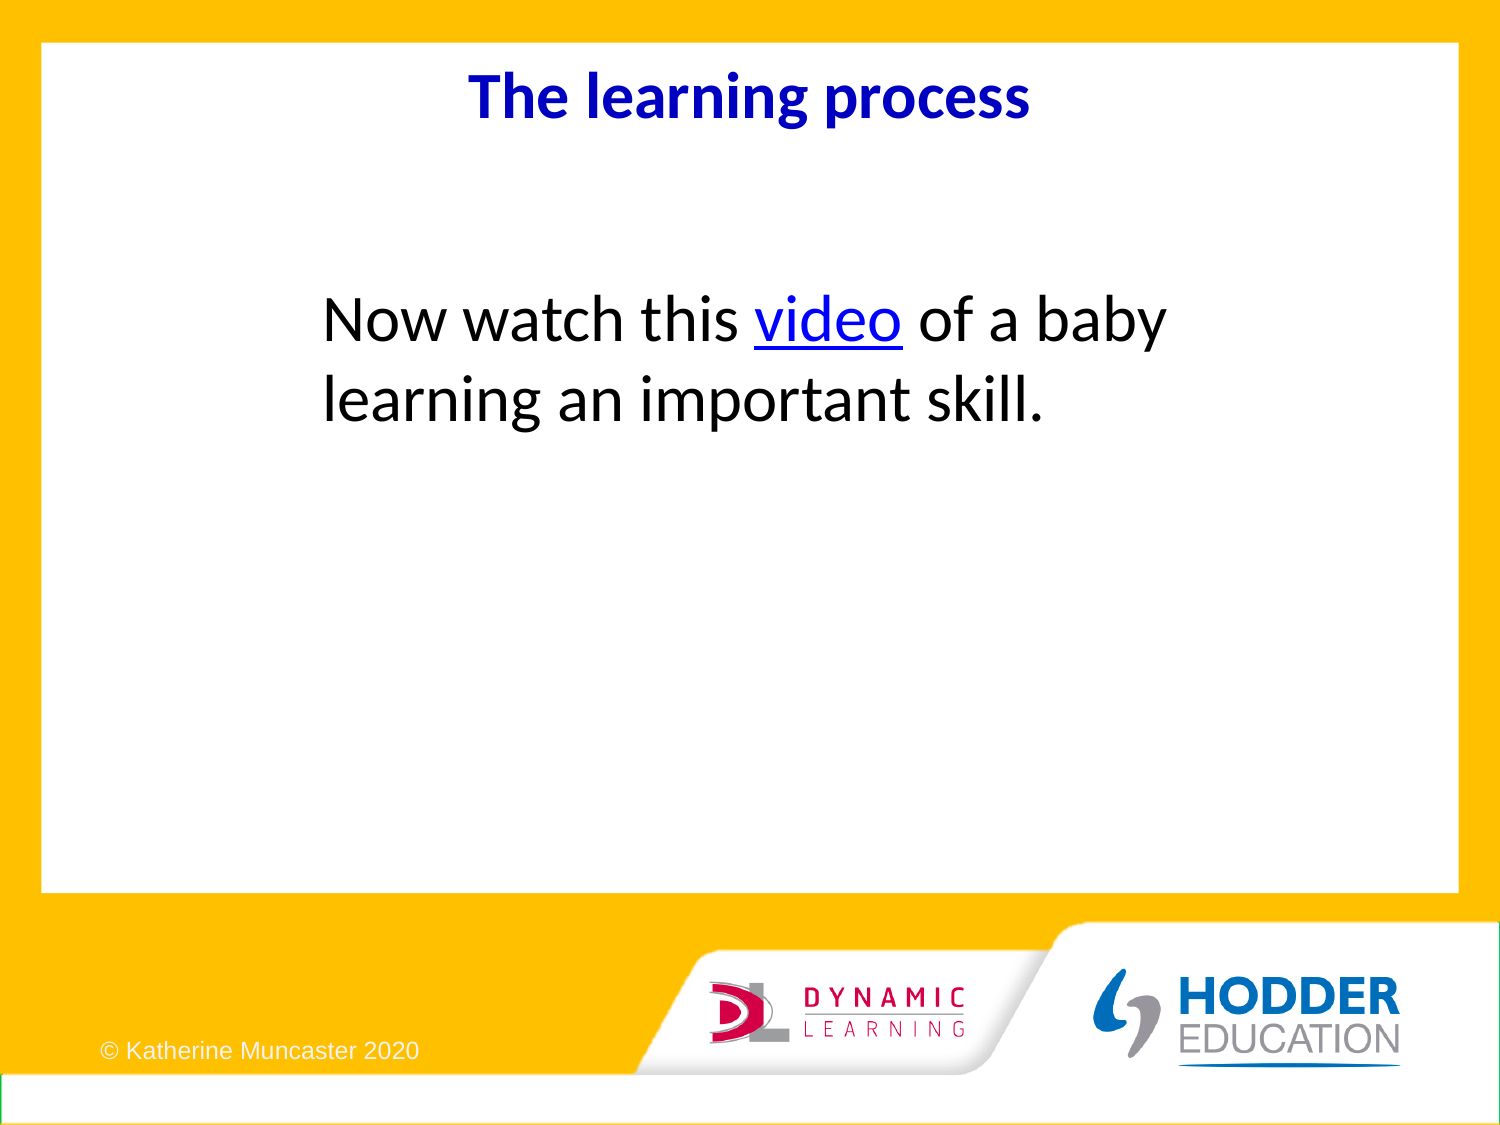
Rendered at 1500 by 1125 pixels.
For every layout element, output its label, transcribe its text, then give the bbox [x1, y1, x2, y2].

list Now watch this video of a baby learning an important skill. [307, 267, 1193, 646]
title The learning process [75, 45, 1425, 140]
picture [0, 824, 1500, 1125]
